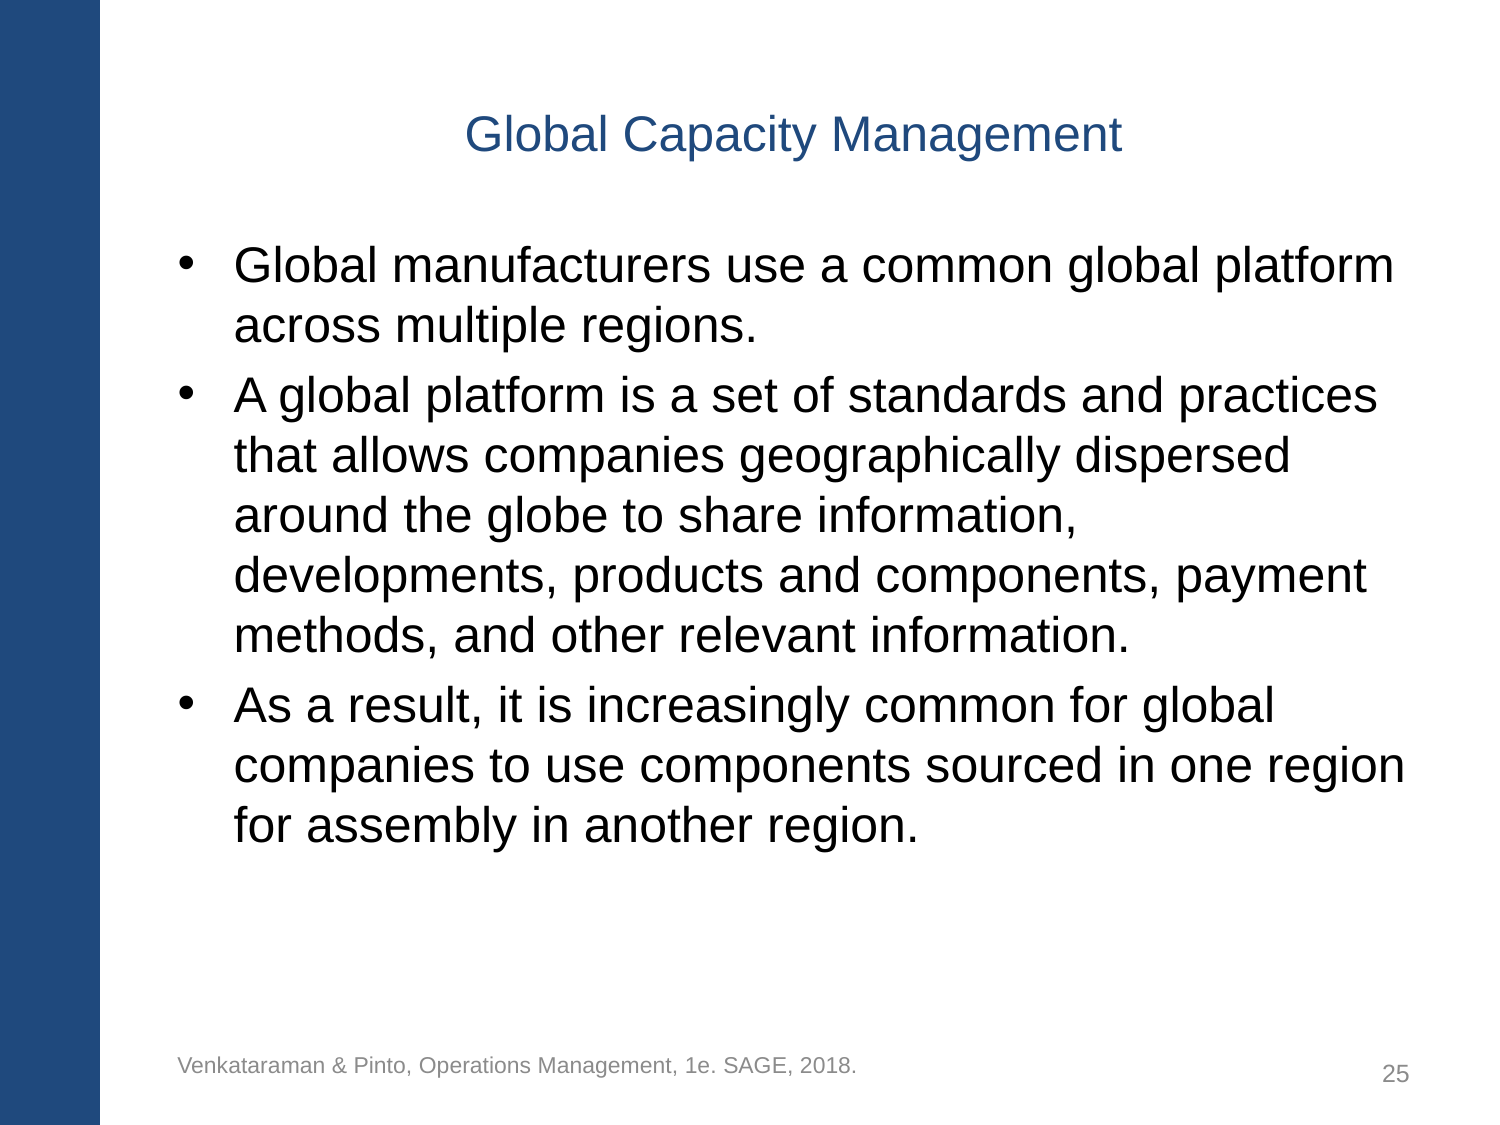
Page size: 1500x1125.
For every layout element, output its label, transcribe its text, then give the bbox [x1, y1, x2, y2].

list Global manufacturers use a common global platform across multiple regions. A global platform is a set of standards and practices that allows companies geographically dispersed around the globe to share information, developments, products and components, payment methods, and other relevant information. As a result, it is increasingly common for global companies to use components sourced in one region for assembly in another region. [162, 224, 1425, 1013]
title Global Capacity Management [162, 37, 1425, 224]
footer Venkataraman & Pinto, Operations Management, 1e. SAGE, 2018. [162, 1042, 1313, 1103]
slide_number 25 [1350, 1042, 1425, 1103]
